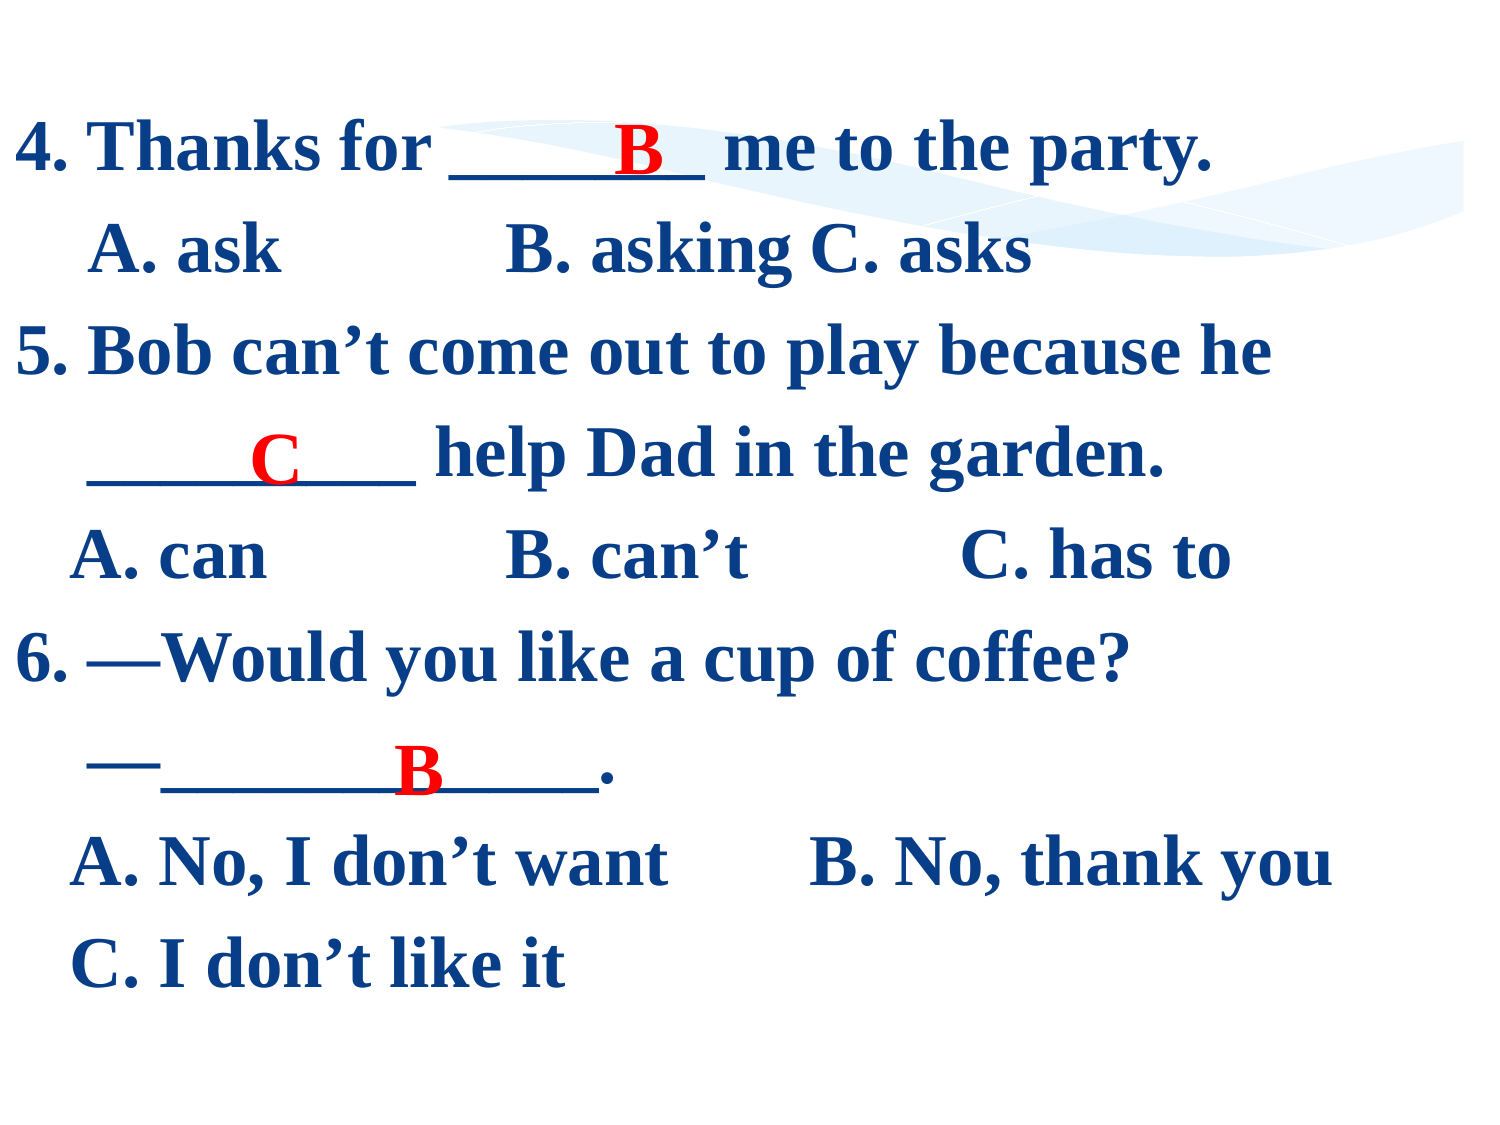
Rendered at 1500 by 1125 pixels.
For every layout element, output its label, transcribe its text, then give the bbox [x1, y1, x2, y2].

text_box B [592, 90, 703, 200]
text_box B [356, 710, 499, 820]
list 4. Thanks for _______ me to the party. A. ask B. asking C. asks 5. Bob can’t come out to play because he _________ help Dad in the garden. A. can B. can’t C. has to 6. —Would you like a cup of coffee? —____________. A. No, I don’t want B. No, thank you C. I don’t like it [0, 90, 1370, 1036]
text_box C [230, 399, 325, 510]
